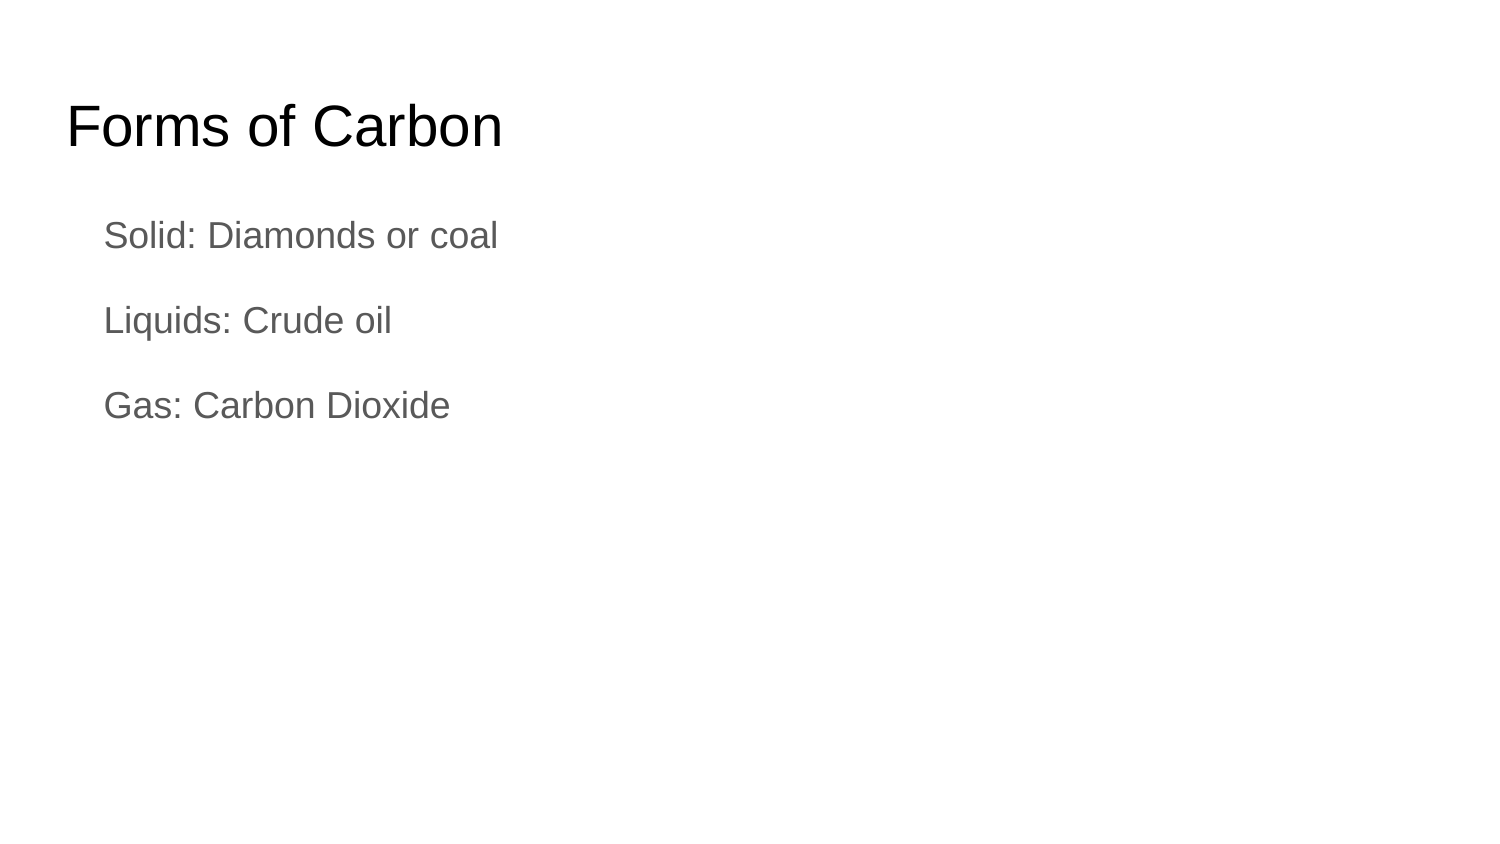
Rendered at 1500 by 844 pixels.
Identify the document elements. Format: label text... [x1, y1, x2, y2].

list Solid: Diamonds or coal Liquids: Crude oil Gas: Carbon Dioxide [51, 189, 1449, 750]
title Forms of Carbon [51, 72, 1449, 167]
